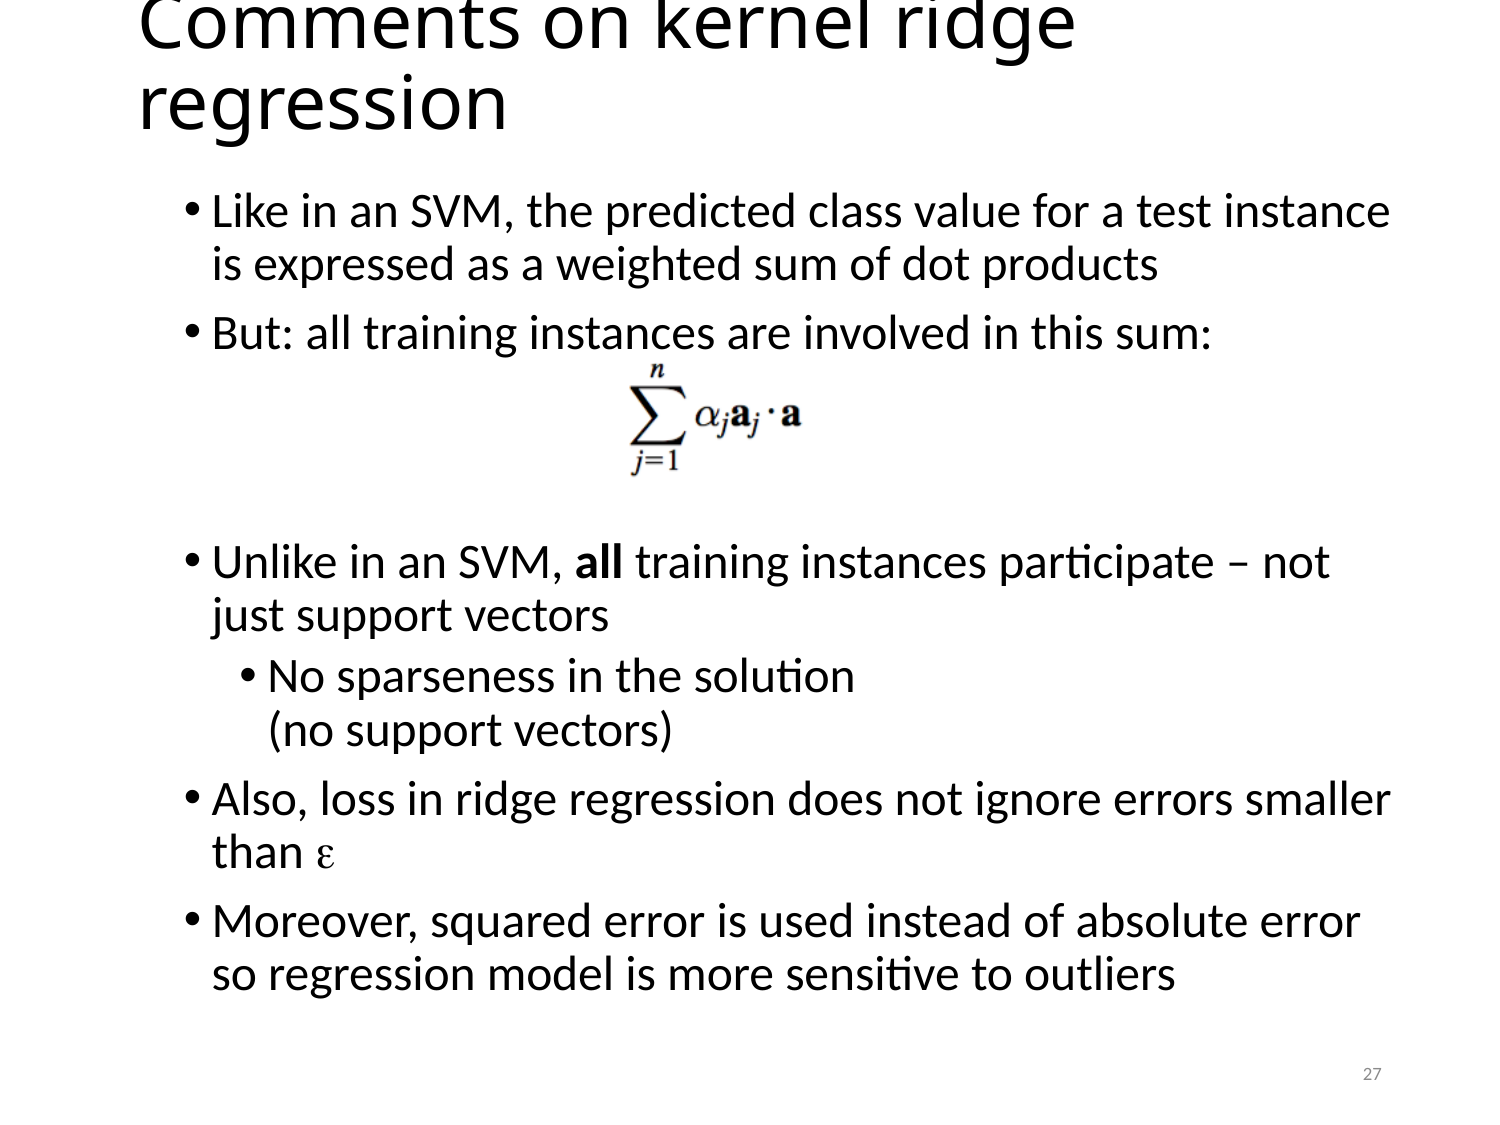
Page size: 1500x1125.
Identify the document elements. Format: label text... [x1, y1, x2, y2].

title Comments on kernel ridge regression [122, 0, 1414, 159]
picture [623, 360, 809, 478]
list Like in an SVM, the predicted class value for a test instance is expressed as a weighted sum of dot products But: all training instances are involved in this sum: Unlike in an SVM, all training instances participate – not just support vectors No sparseness in the solution (no support vectors) Also, loss in ridge regression does not ignore errors smaller than e Moreover, squared error is used instead of absolute error so regression model is more sensitive to outliers [168, 177, 1414, 1011]
slide_number 27 [1059, 1042, 1397, 1103]
